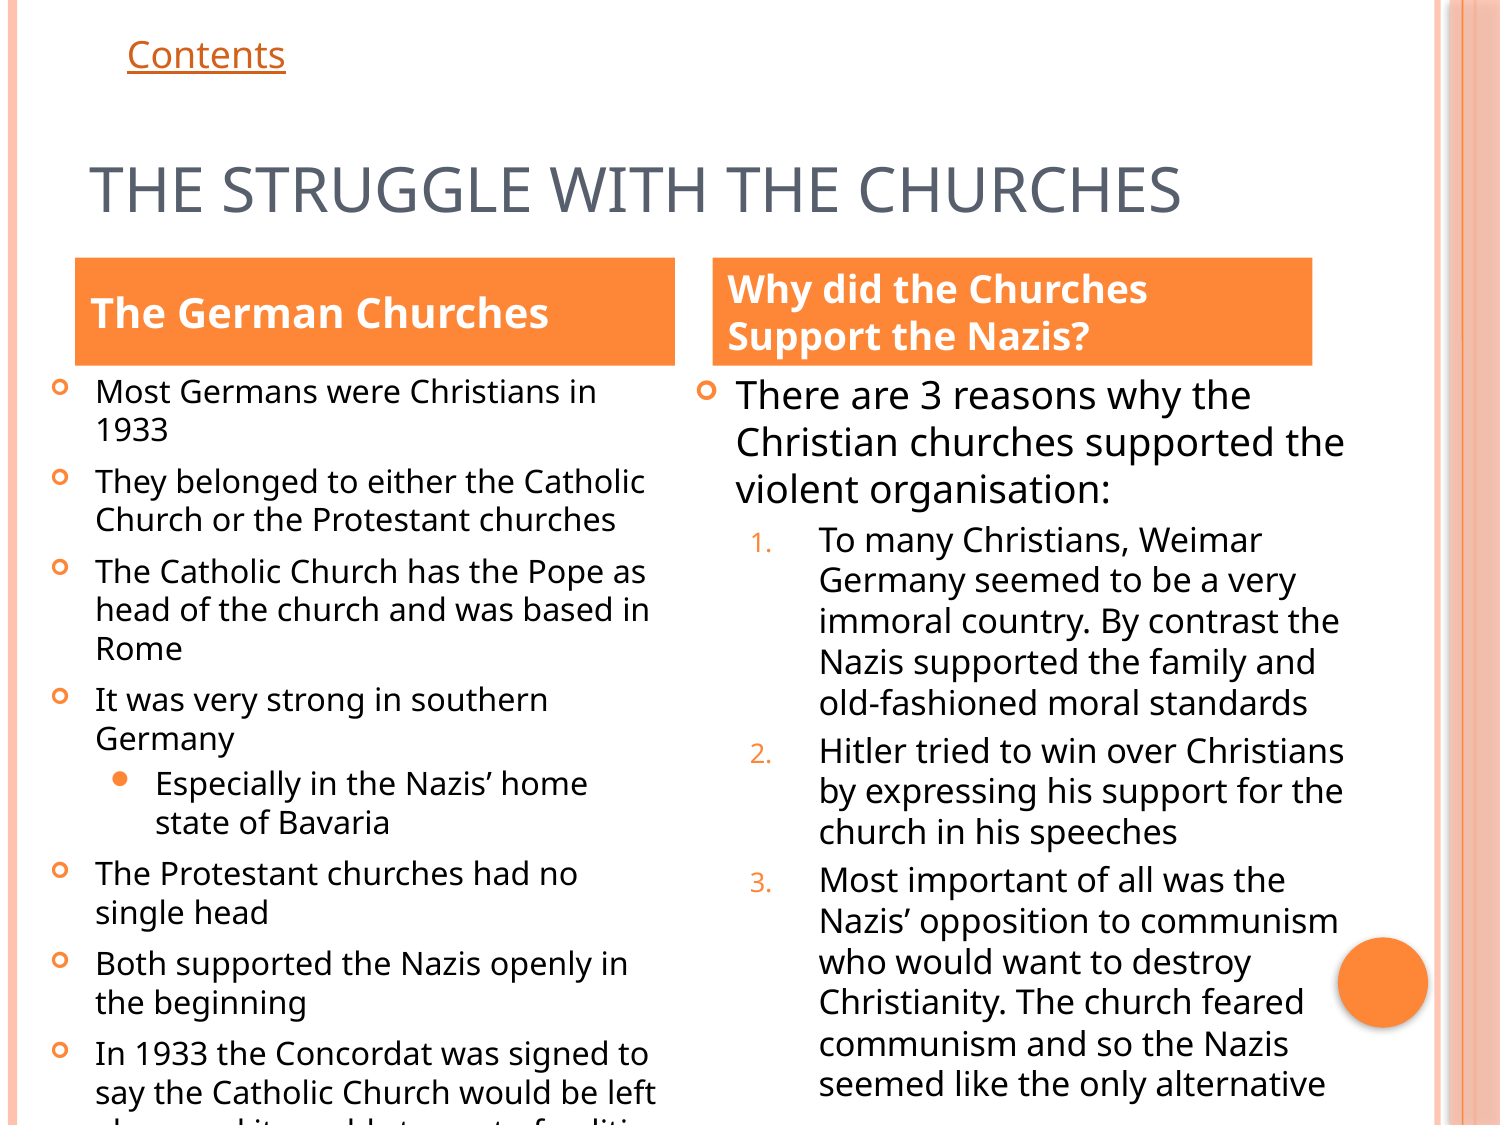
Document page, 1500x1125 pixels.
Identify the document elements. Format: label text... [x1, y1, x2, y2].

title The Struggle with the Churches [75, 44, 1313, 233]
list Most Germans were Christians in 1933 They belonged to either the Catholic Church or the Protestant churches The Catholic Church has the Pope as head of the church and was based in Rome It was very strong in southern Germany Especially in the Nazis’ home state of Bavaria The Protestant churches had no single head Both supported the Nazis openly in the beginning In 1933 the Concordat was signed to say the Catholic Church would be left alone and it would stay out of politics [34, 363, 679, 1125]
list The German Churches [74, 257, 676, 366]
list Why did the Churches Support the Nazis? [712, 257, 1313, 366]
list There are 3 reasons why the Christian churches supported the violent organisation: To many Christians, Weimar Germany seemed to be a very immoral country. By contrast the Nazis supported the family and old-fashioned moral standards Hitler tried to win over Christians by expressing his support for the church in his speeches Most important of all was the Nazis’ opposition to communism who would want to destroy Christianity. The church feared communism and so the Nazis seemed like the only alternative [679, 363, 1383, 1125]
